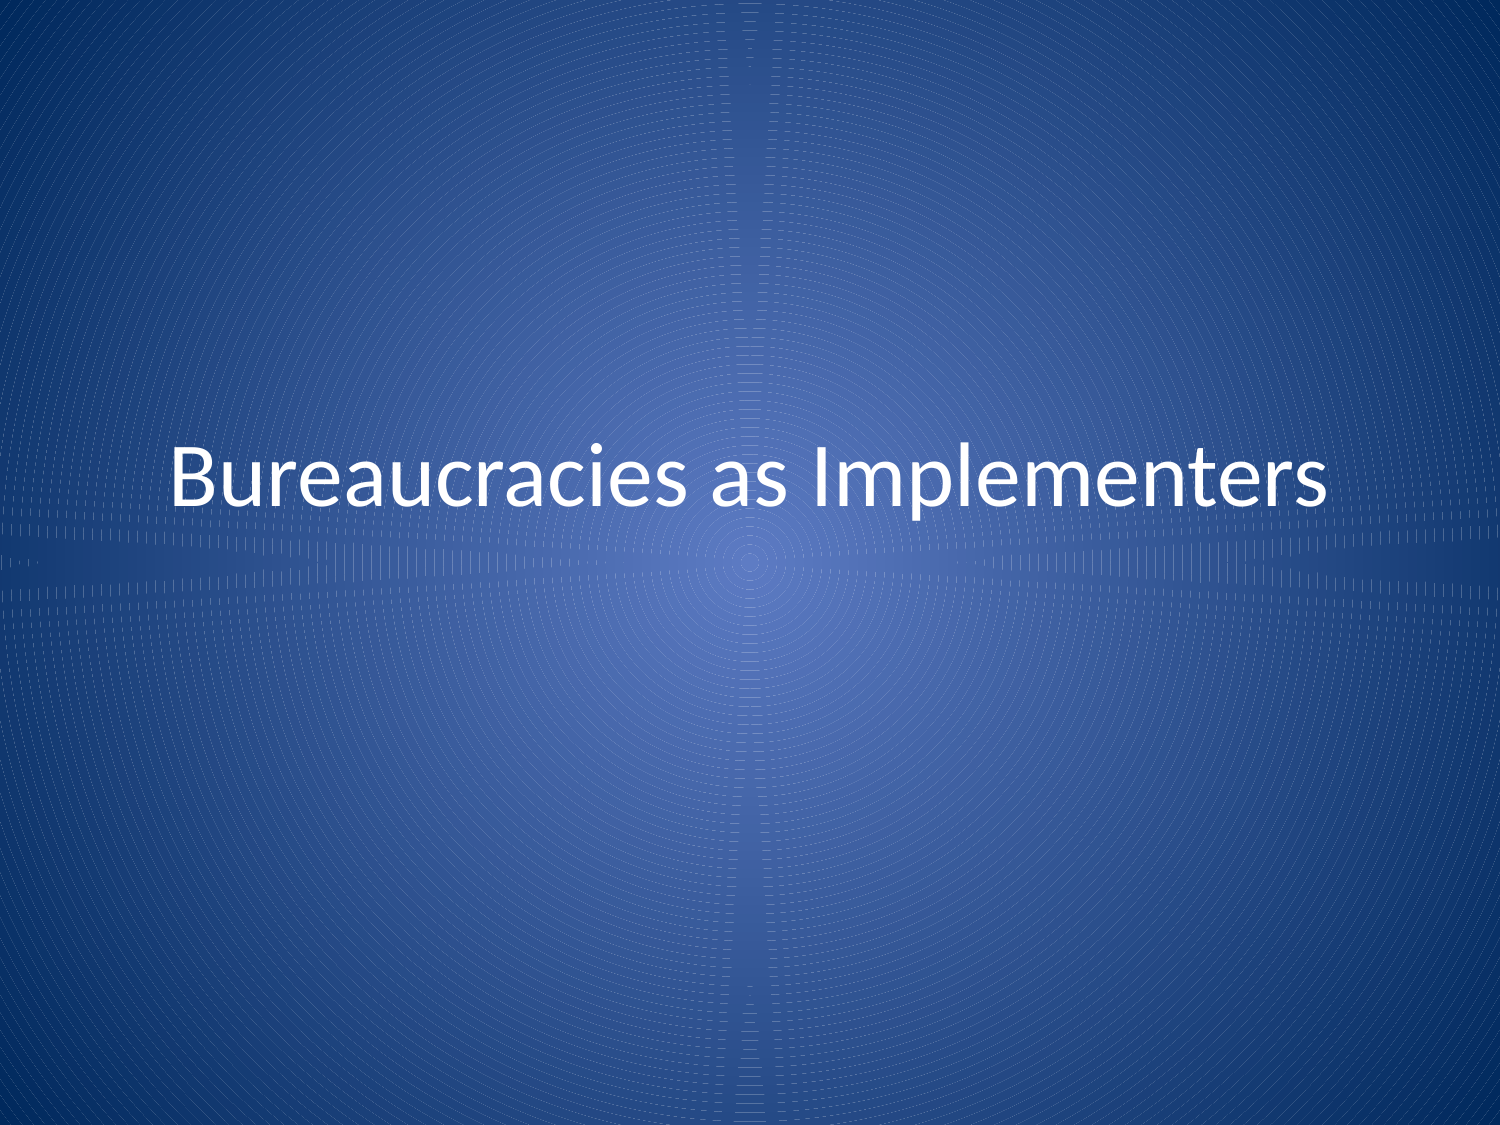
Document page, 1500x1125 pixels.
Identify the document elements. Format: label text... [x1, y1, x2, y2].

title Bureaucracies as Implementers [112, 349, 1388, 591]
